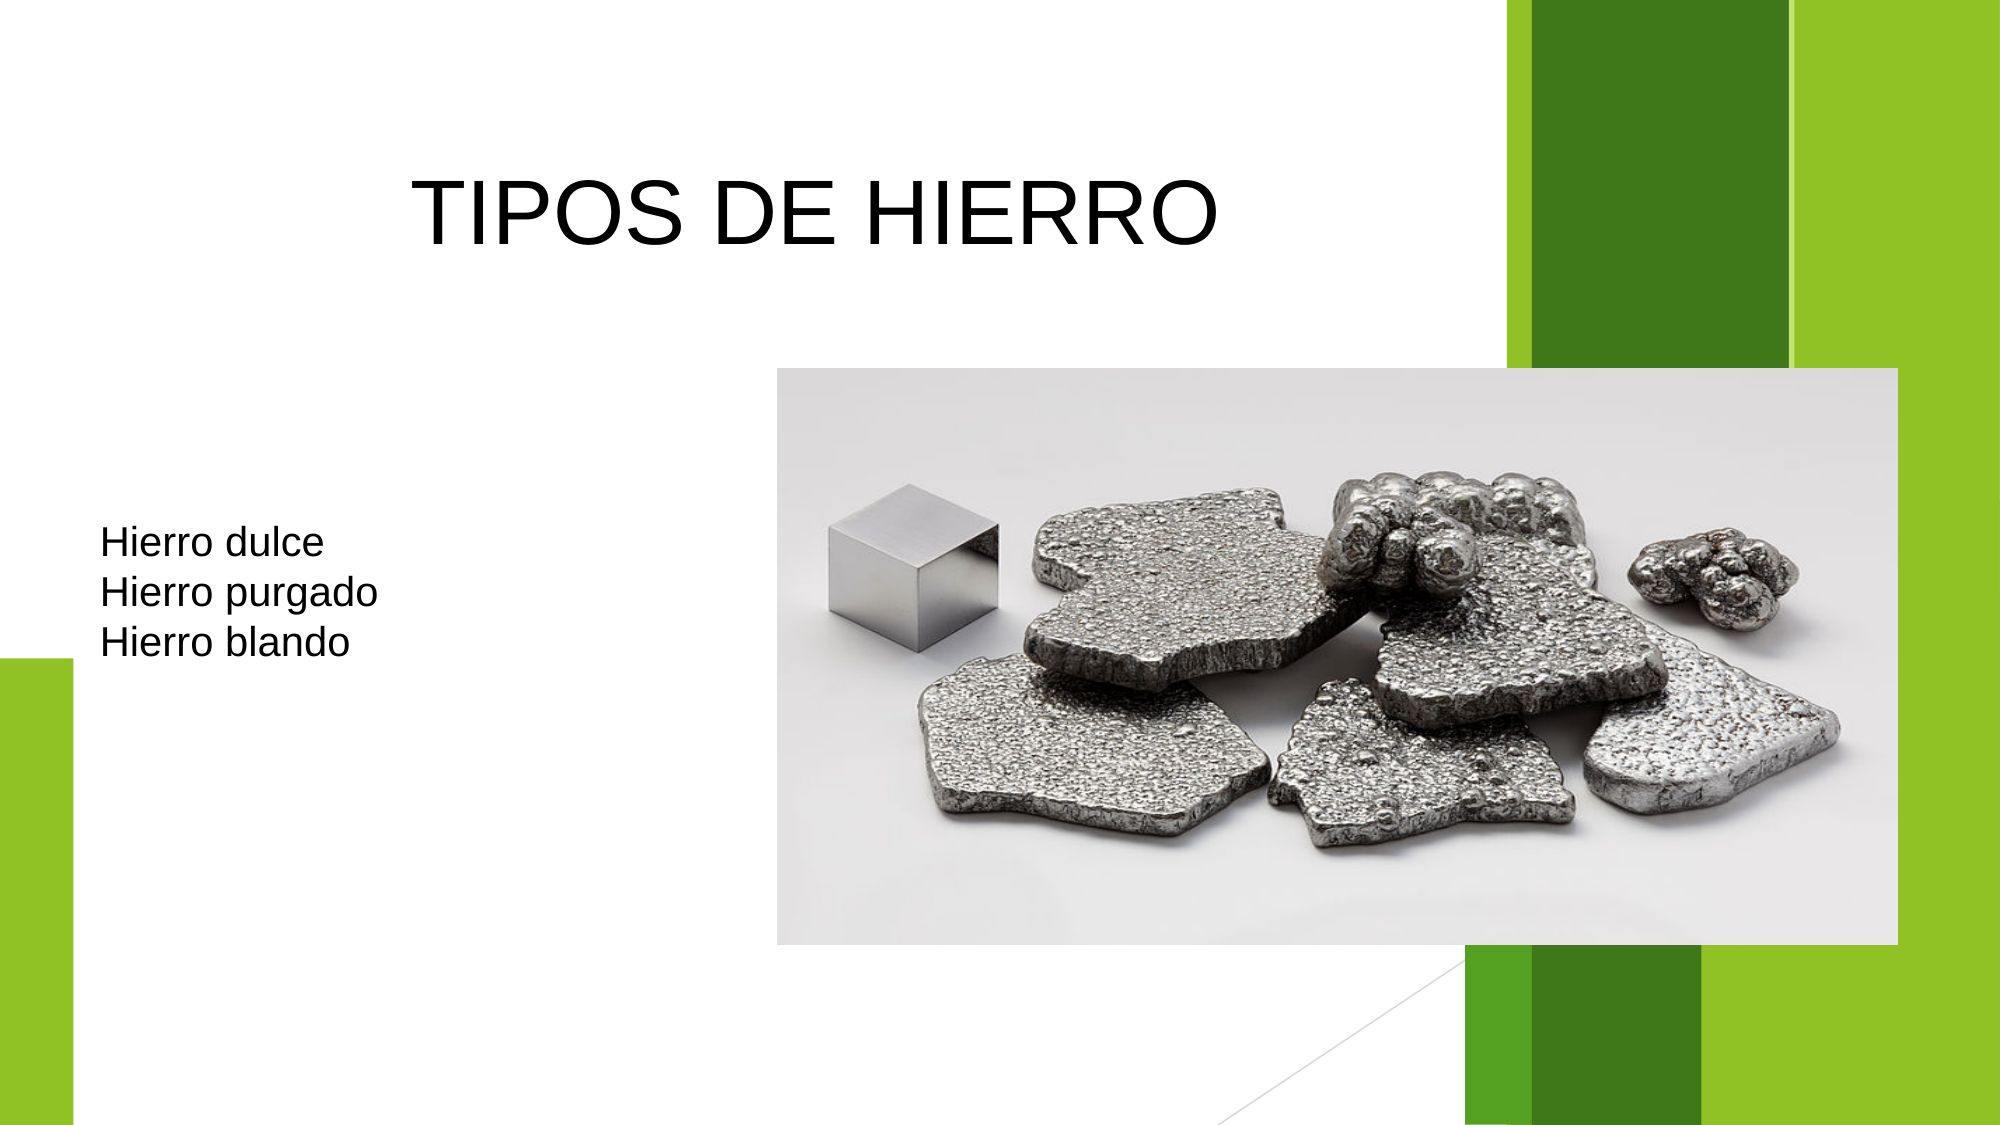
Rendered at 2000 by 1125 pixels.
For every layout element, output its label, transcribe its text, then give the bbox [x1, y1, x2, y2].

picture [777, 368, 1899, 945]
text_box Hierro dulce Hierro purgado Hierro blando [99, 263, 1860, 916]
text_box TIPOS DE HIERRO [111, 99, 1522, 263]
